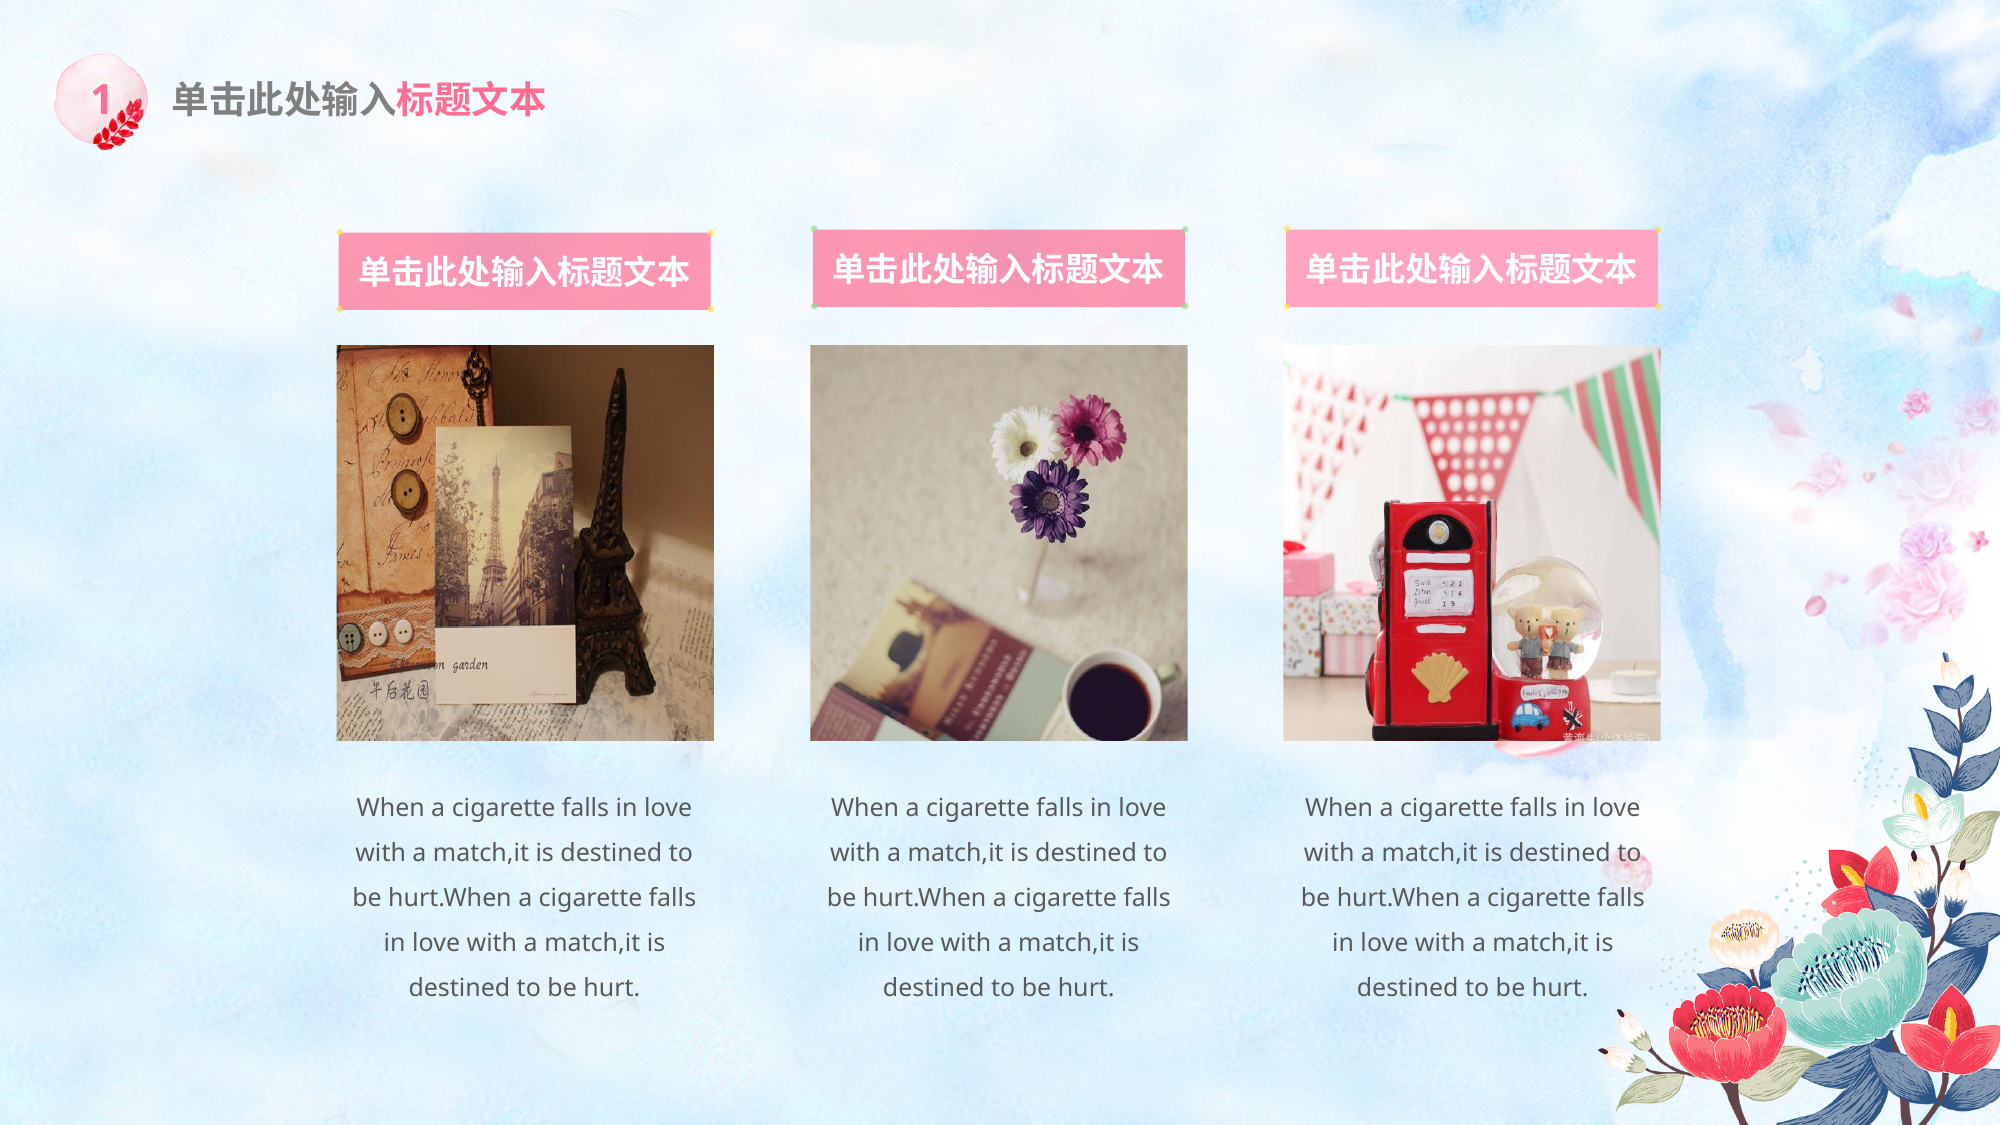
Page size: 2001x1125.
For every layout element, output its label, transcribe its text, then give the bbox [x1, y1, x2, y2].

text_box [42, 37, 157, 160]
text_box When a cigarette falls in love with a match,it is destined to be hurt.When a cigarette falls in love with a match,it is destined to be hurt. [811, 769, 1187, 1009]
picture [0, 0, 2001, 1125]
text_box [1284, 225, 1662, 310]
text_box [810, 225, 1189, 310]
text_box When a cigarette falls in love with a match,it is destined to be hurt.When a cigarette falls in love with a match,it is destined to be hurt. [335, 769, 714, 1009]
text_box 单击此处输入标题文本 [157, 68, 566, 128]
text_box [336, 344, 715, 742]
text_box [1282, 344, 1662, 742]
text_box When a cigarette falls in love with a match,it is destined to be hurt.When a cigarette falls in love with a match,it is destined to be hurt. [1284, 769, 1598, 1009]
text_box [809, 344, 1189, 742]
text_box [336, 228, 715, 313]
